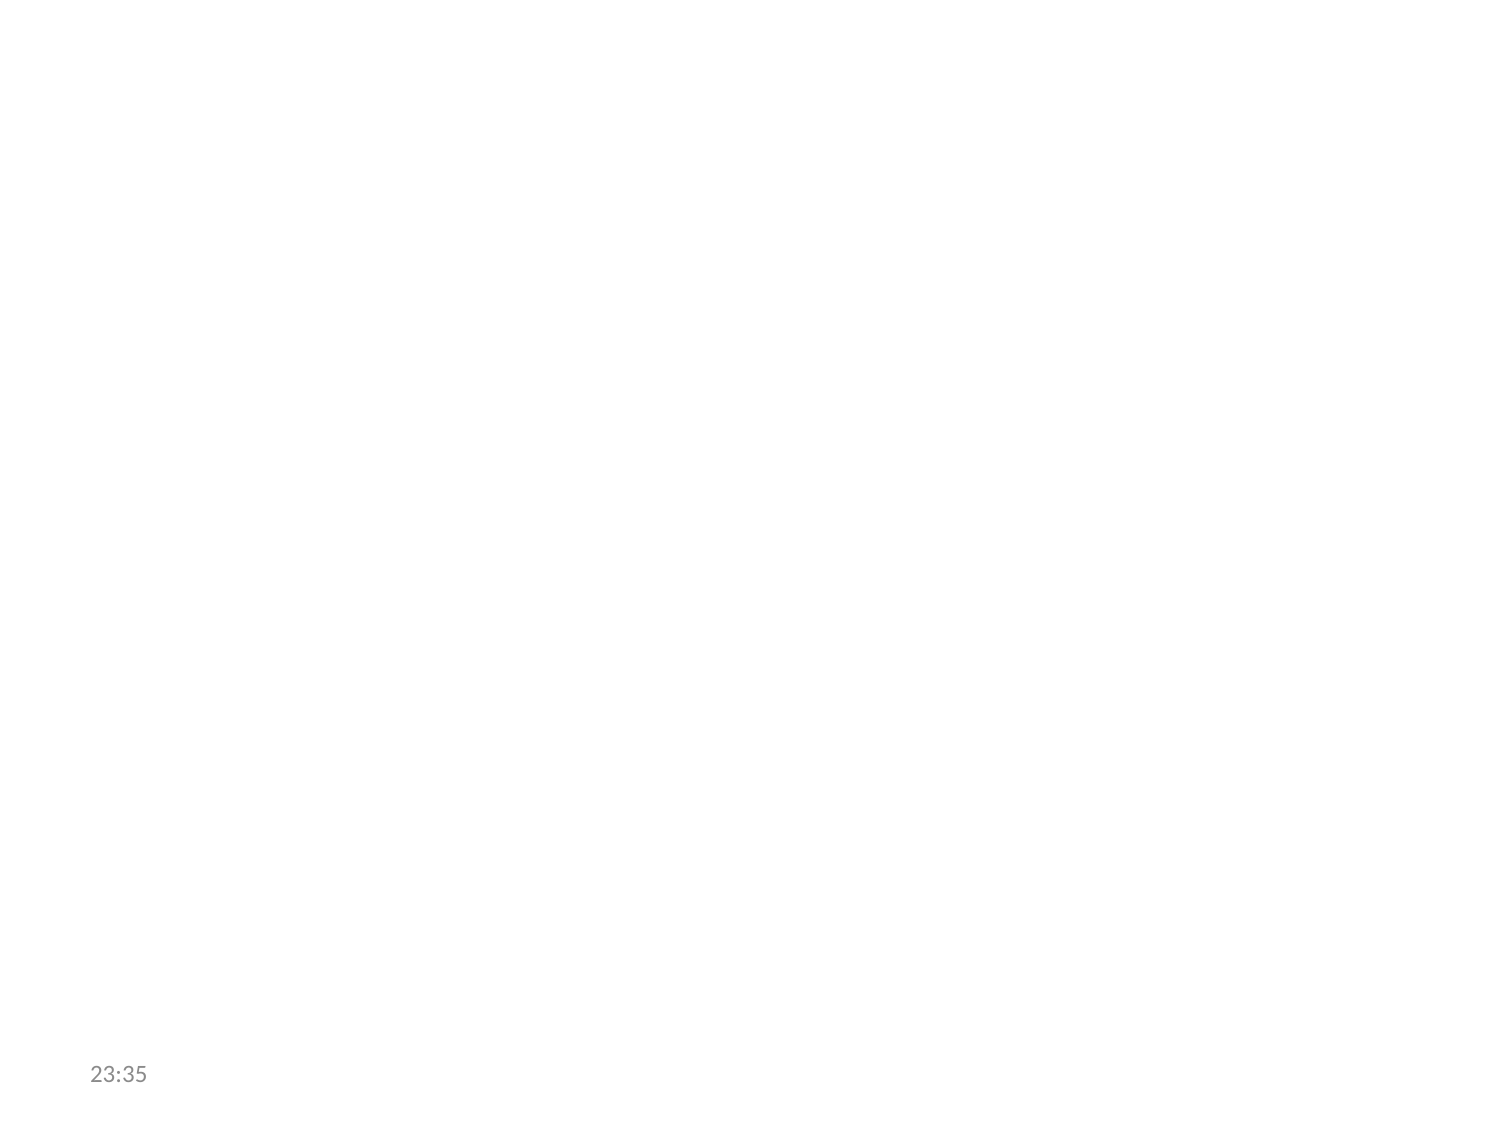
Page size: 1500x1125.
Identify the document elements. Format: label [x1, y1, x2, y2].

slide_number [75, 1042, 425, 1103]
